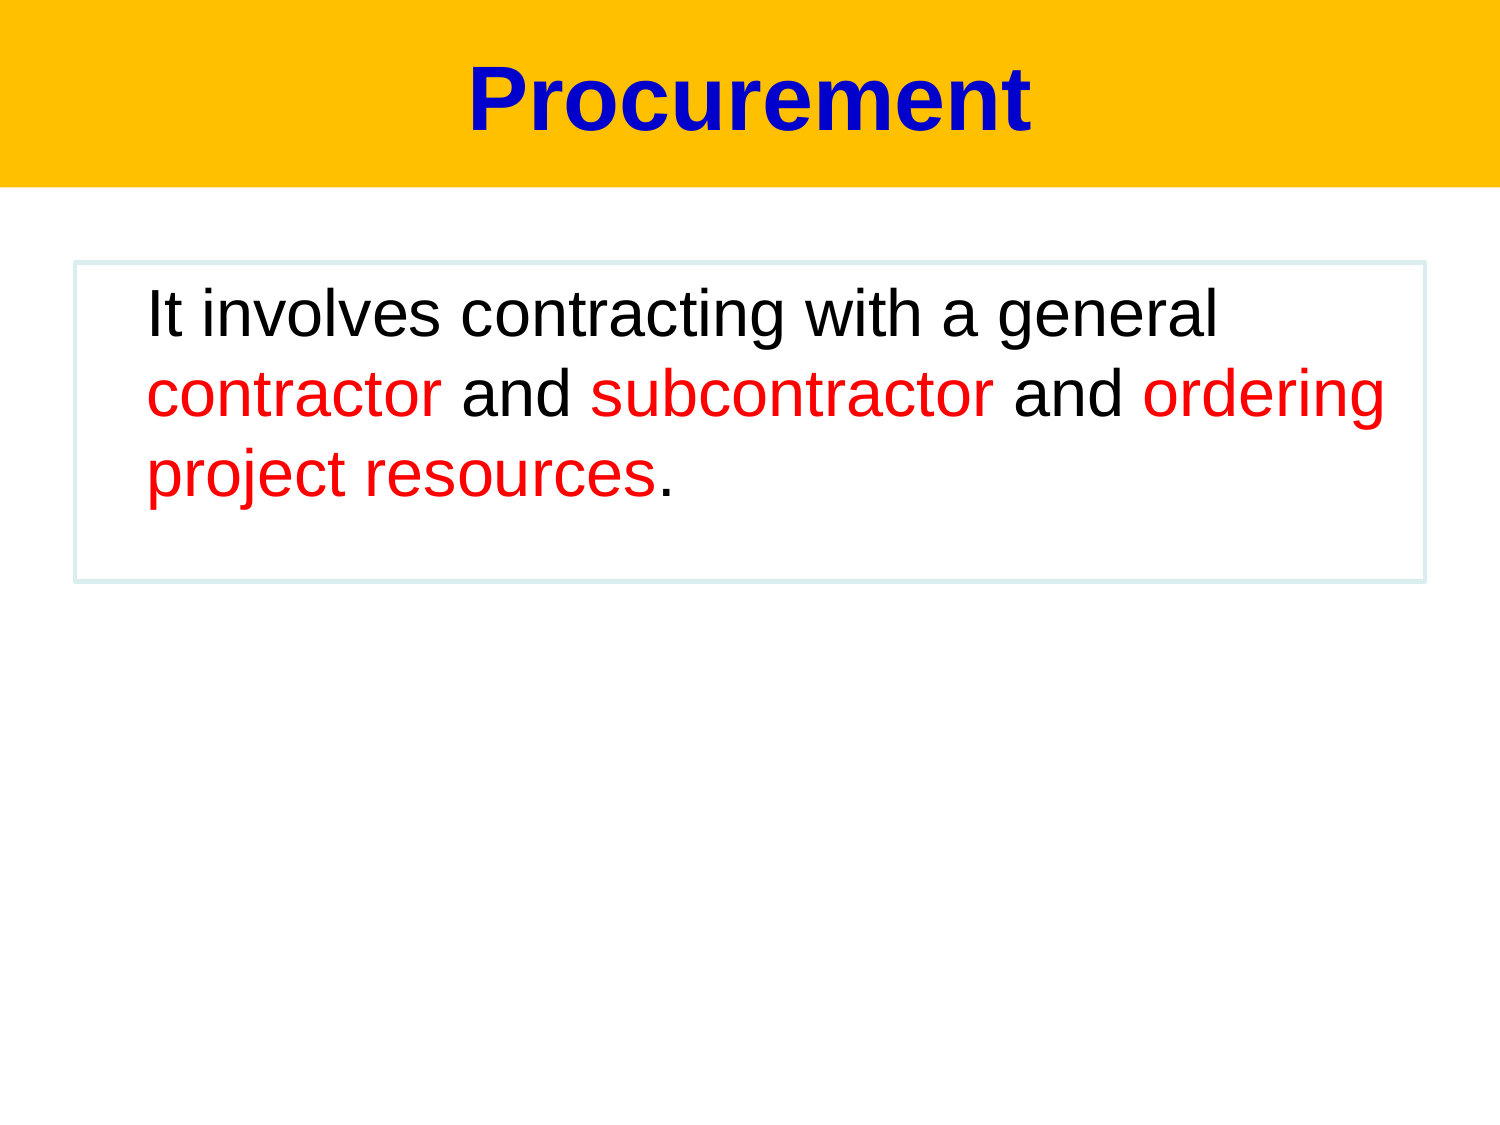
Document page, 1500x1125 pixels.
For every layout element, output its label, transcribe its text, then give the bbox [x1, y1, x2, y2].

title Procurement [0, 0, 1500, 188]
list It involves contracting with a general contractor and subcontractor and ordering project resources. [73, 260, 1427, 584]
